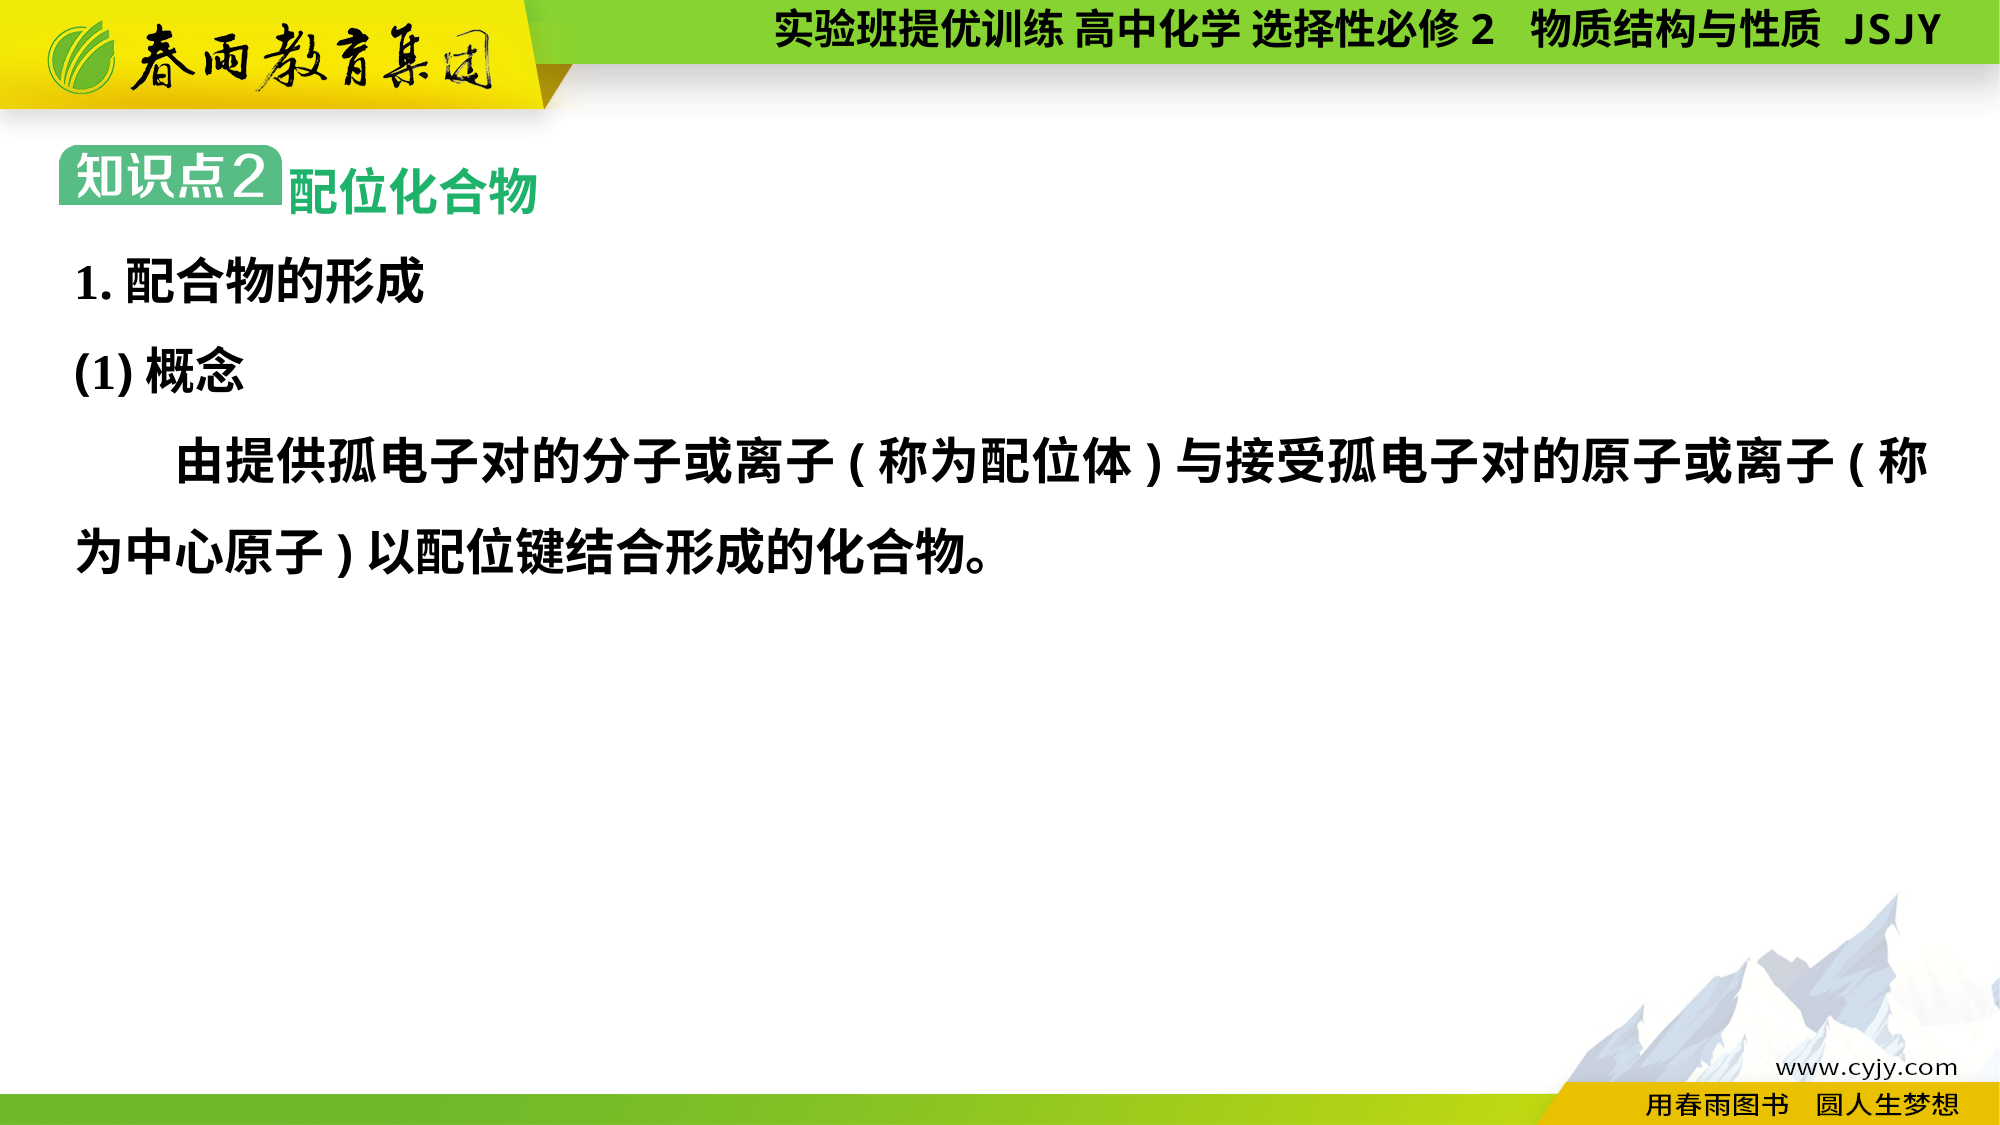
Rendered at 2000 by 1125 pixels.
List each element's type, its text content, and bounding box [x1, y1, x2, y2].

list 配位化合物 1.配合物的形成 (1)概念 由提供孤电子对的分子或离子(称为配位体)与接受孤电子对的原子或离子(称为中心原子)以配位键结合形成的化合物。 [59, 122, 1944, 592]
picture [0, 0, 2000, 1125]
